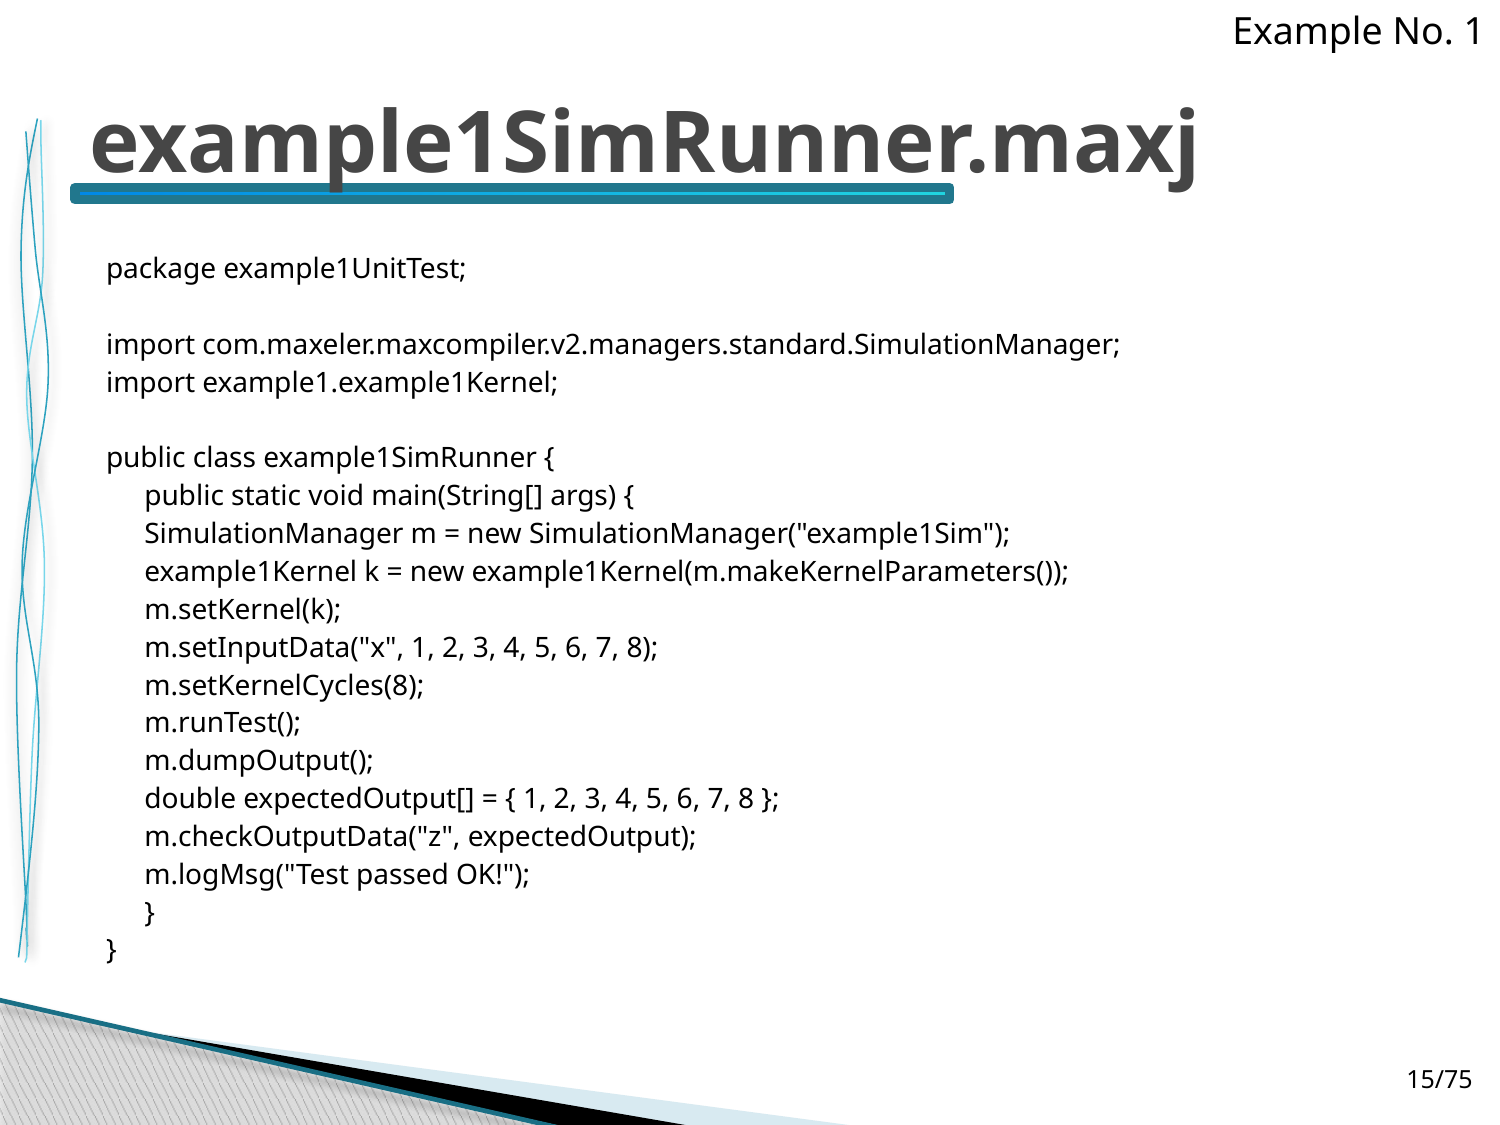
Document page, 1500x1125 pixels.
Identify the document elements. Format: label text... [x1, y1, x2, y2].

list package example1UnitTest; import com.maxeler.maxcompiler.v2.managers.standard.SimulationManager; import example1.example1Kernel; public class example1SimRunner { public static void main(String[] args) { SimulationManager m = new SimulationManager("example1Sim"); example1Kernel k = new example1Kernel(m.makeKernelParameters()); m.setKernel(k); m.setInputData("x", 1, 2, 3, 4, 5, 6, 7, 8); m.setKernelCycles(8); m.runTest(); m.dumpOutput(); double expectedOutput[] = { 1, 2, 3, 4, 5, 6, 7, 8 }; m.checkOutputData("z", expectedOutput); m.logMsg("Test passed OK!"); } } [75, 243, 1425, 986]
list Example No. 1 [1074, 0, 1500, 63]
title example1SimRunner.maxj [75, 45, 1425, 233]
